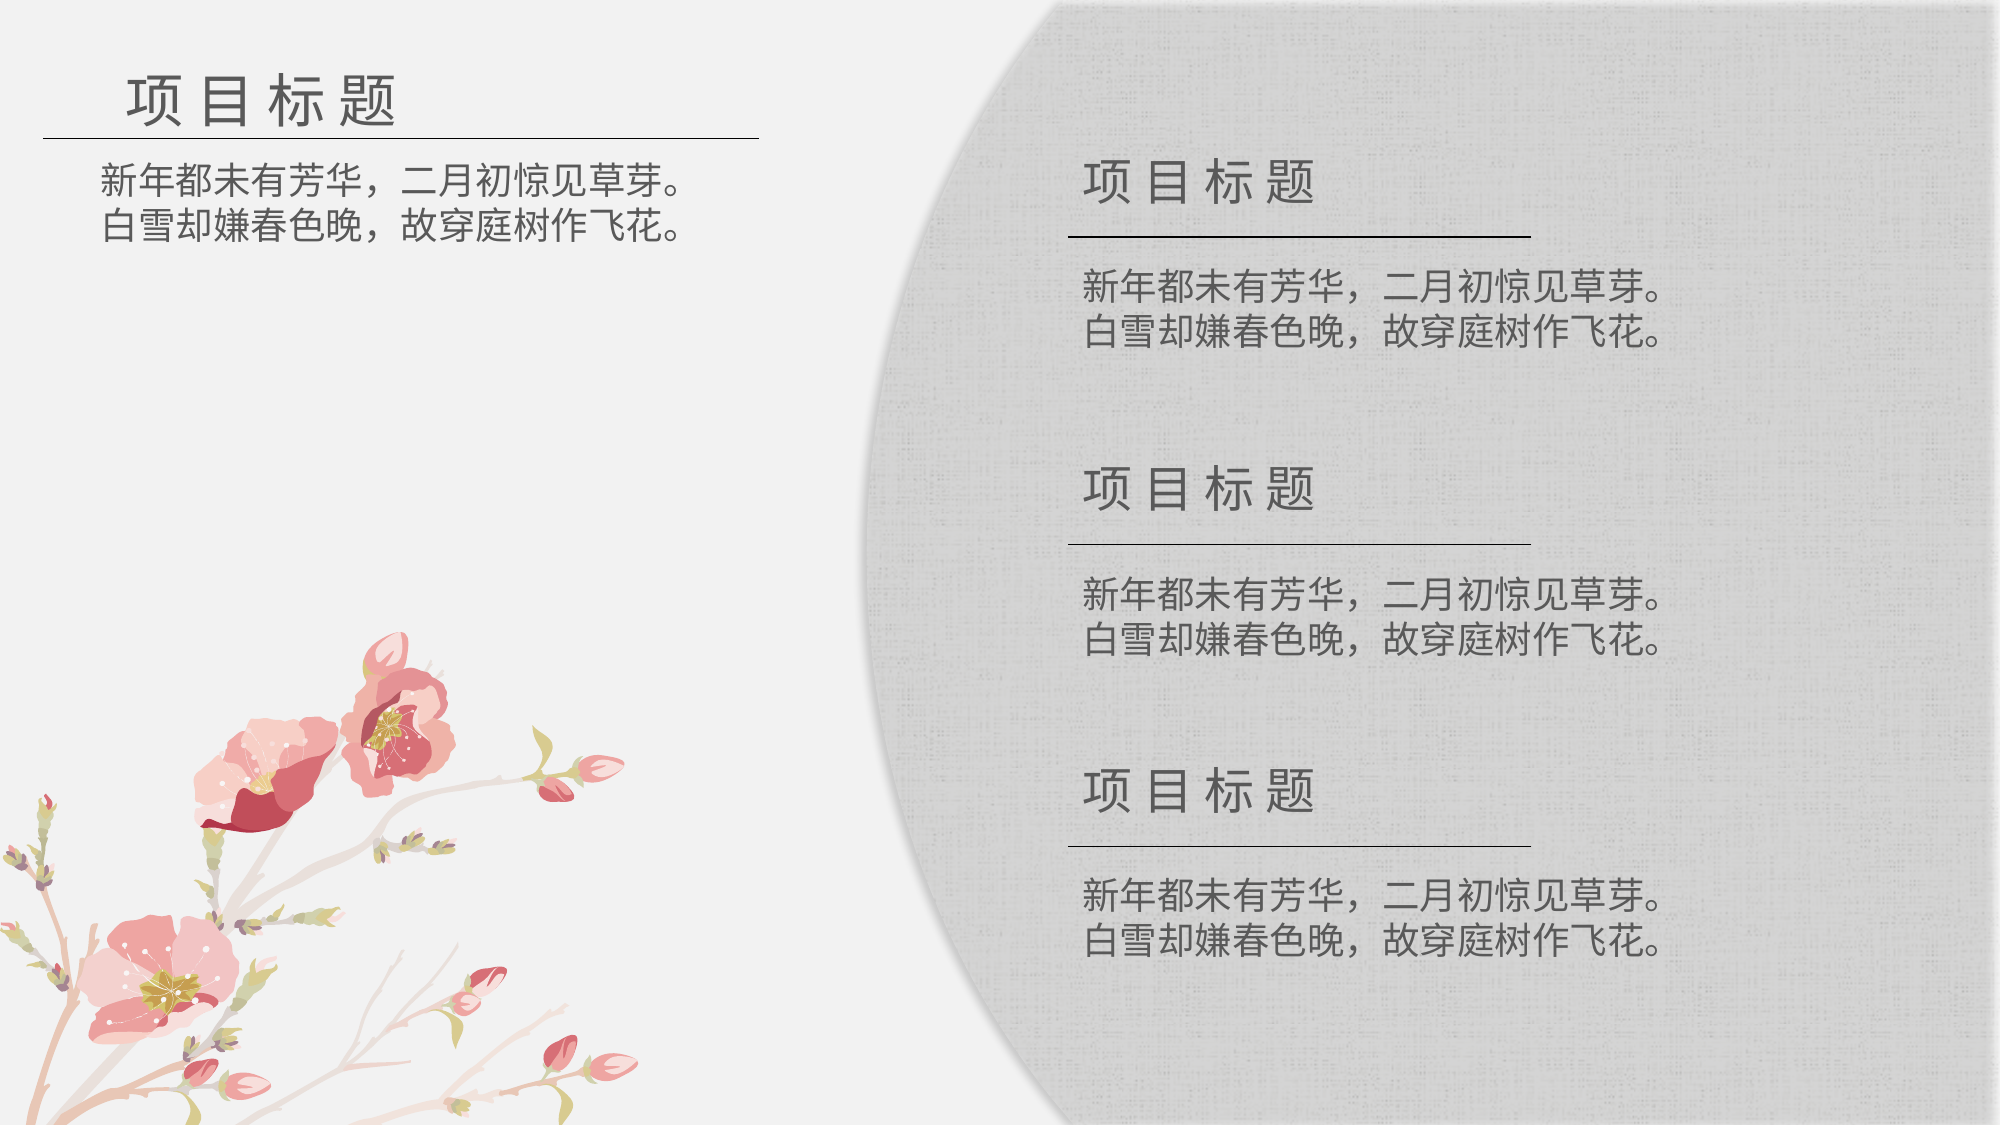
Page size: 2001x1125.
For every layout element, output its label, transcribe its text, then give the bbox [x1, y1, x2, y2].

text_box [1067, 142, 1703, 362]
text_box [1067, 450, 1703, 670]
picture [72, 559, 566, 1125]
text_box 项 目 标 题 [110, 56, 673, 138]
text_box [1067, 752, 1703, 972]
text_box 新年都未有芳华，二月初惊见草芽。 白雪却嫌春色晚，故穿庭树作飞花。 [86, 149, 716, 255]
text_box [865, 0, 2000, 1125]
